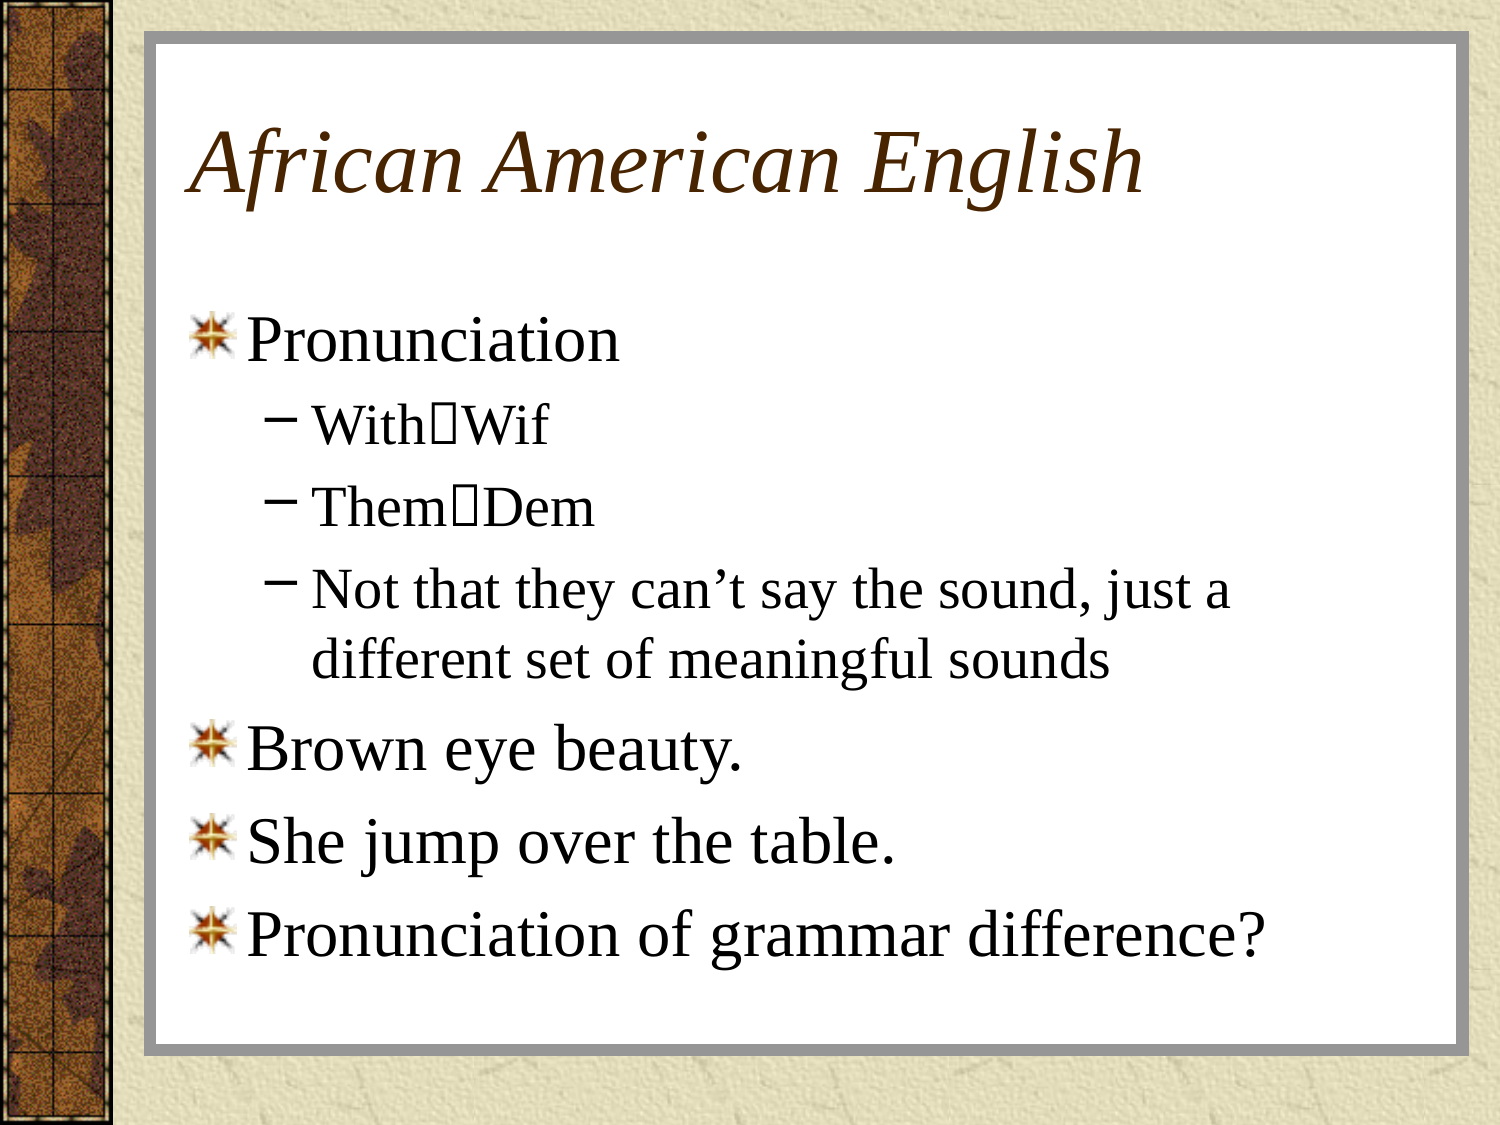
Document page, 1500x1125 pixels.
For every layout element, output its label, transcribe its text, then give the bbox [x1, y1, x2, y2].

title African American English [174, 62, 1450, 250]
picture [0, 0, 1500, 1125]
list Pronunciation WithWif ThemDem Not that they can’t say the sound, just a different set of meaningful sounds Brown eye beauty. She jump over the table. Pronunciation of grammar difference? [174, 287, 1450, 963]
